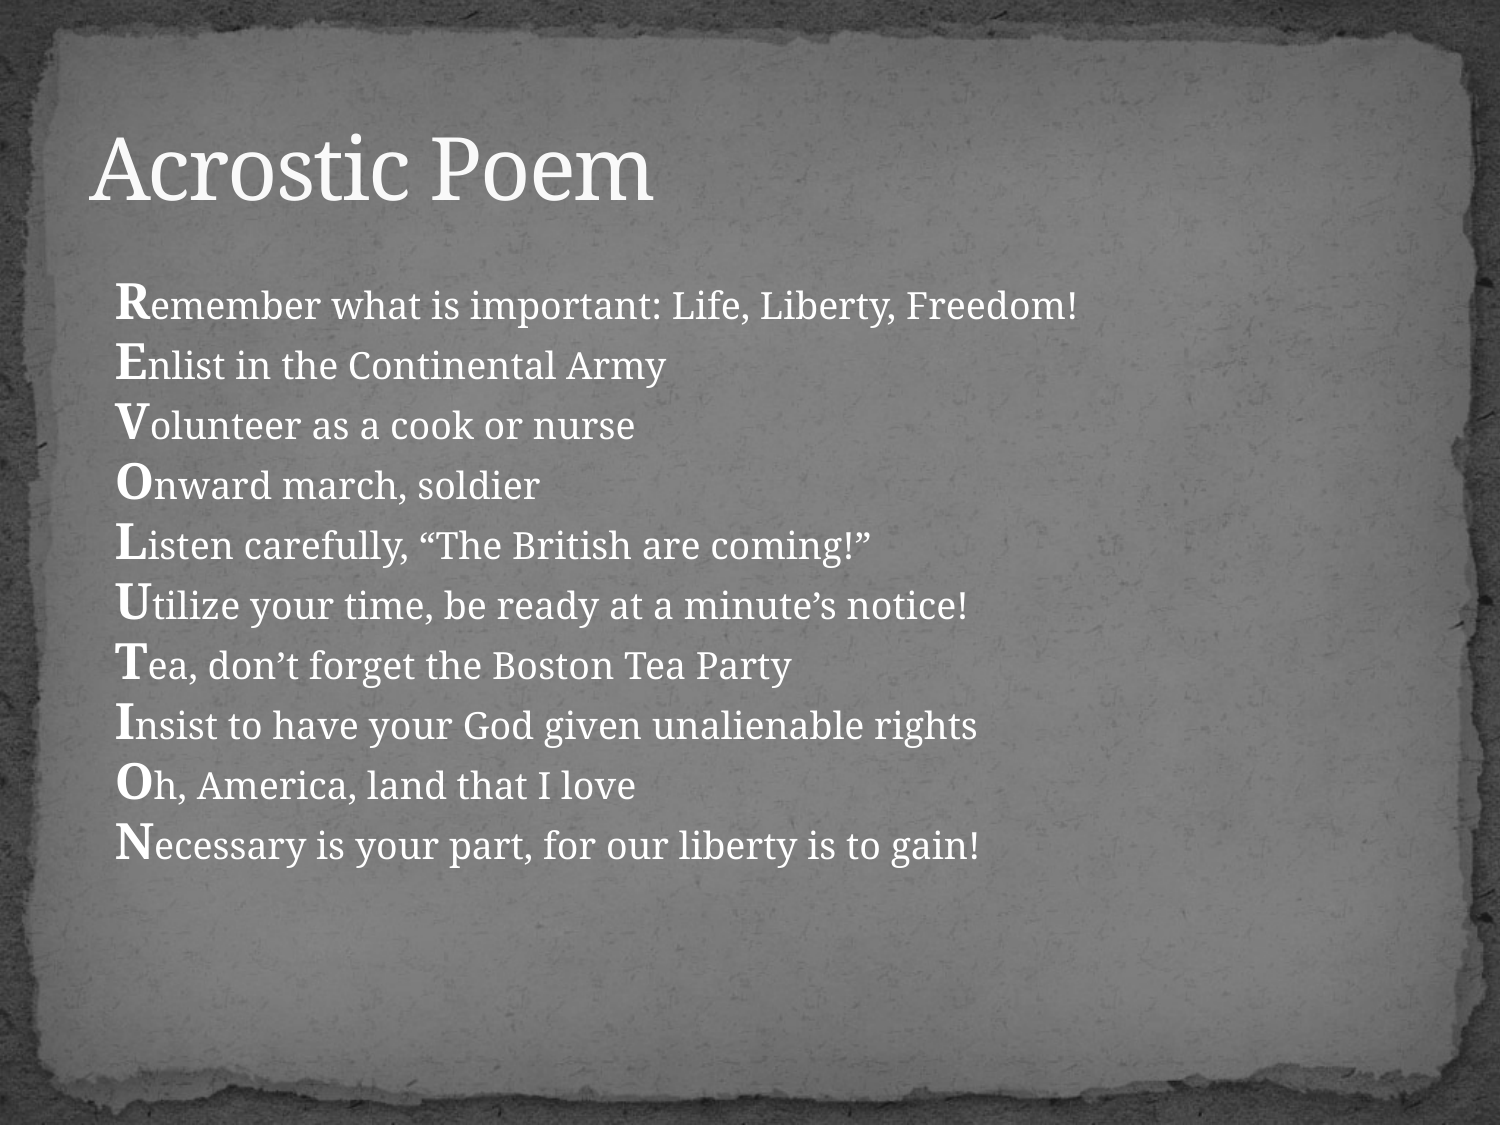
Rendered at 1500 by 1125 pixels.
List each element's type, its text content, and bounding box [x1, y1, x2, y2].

text_box Remember what is important: Life, Liberty, Freedom! Enlist in the Continental Army Volunteer as a cook or nurse Onward march, soldier Listen carefully, “The British are coming!” Utilize your time, be ready at a minute’s notice! Tea, don’t forget the Boston Tea Party Insist to have your God given unalienable rights Oh, America, land that I love Necessary is your part, for our liberty is to gain! [99, 262, 1250, 878]
title Acrostic Poem [74, 24, 1425, 225]
